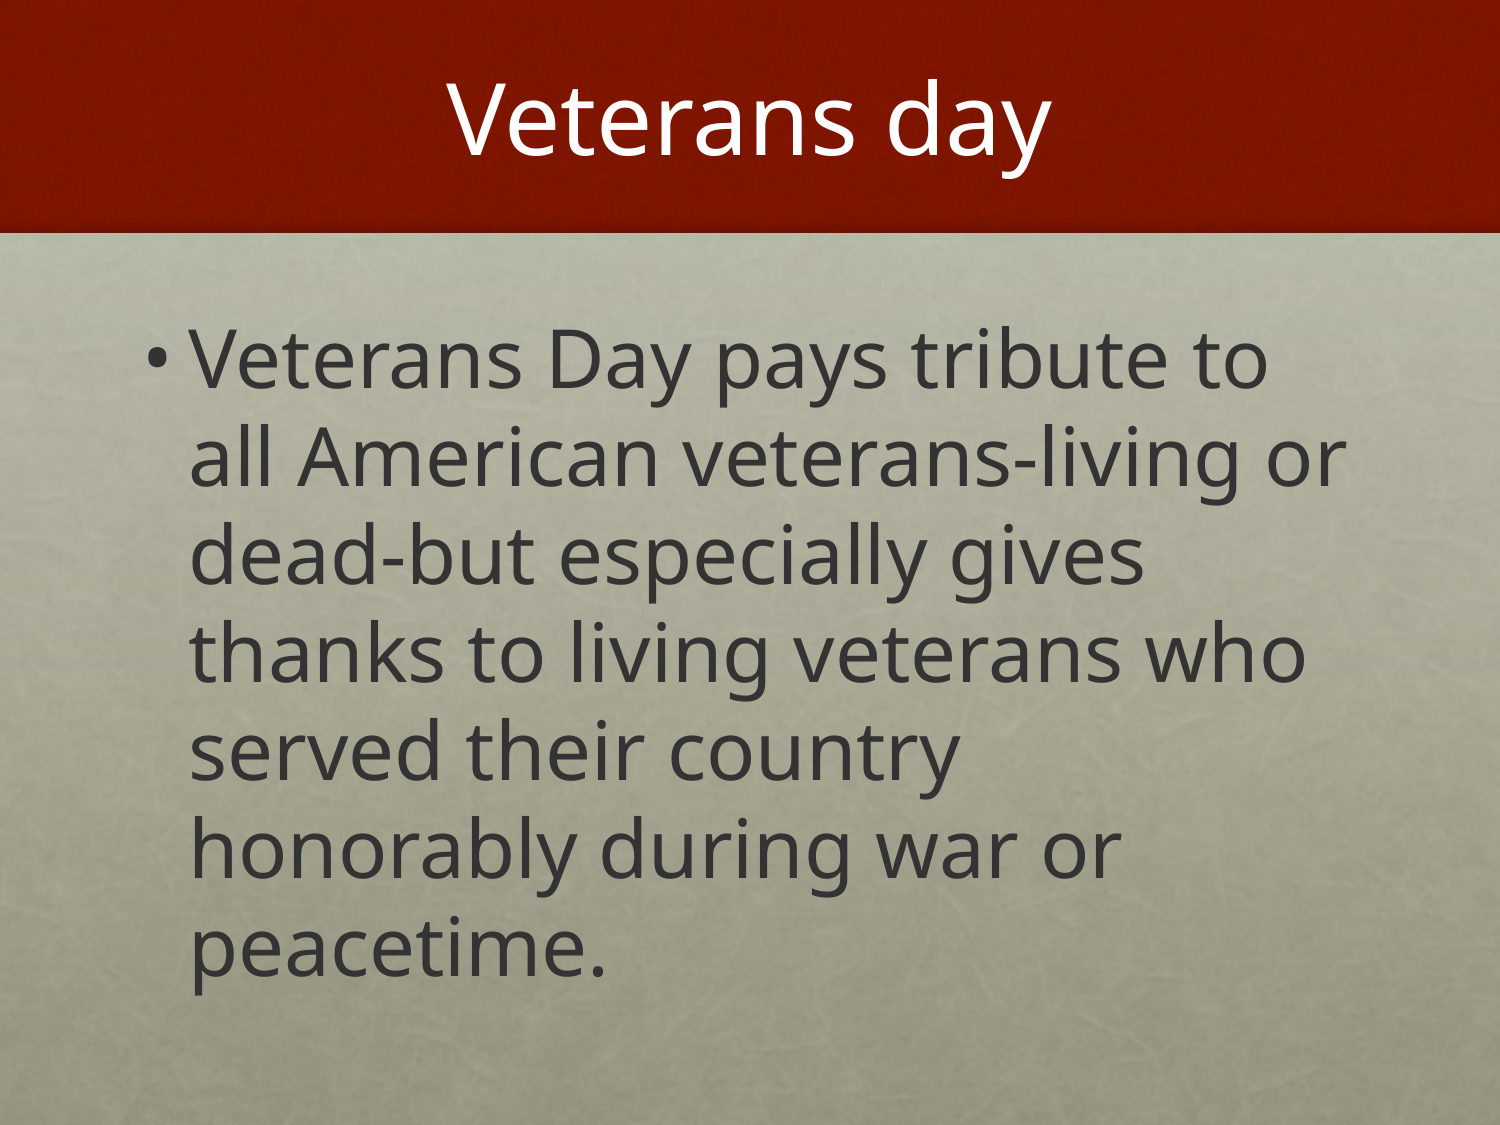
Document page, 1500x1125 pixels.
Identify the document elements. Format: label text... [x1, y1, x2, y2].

list Veterans Day pays tribute to all American veterans-living or dead-but especially gives thanks to living veterans who served their country honorably during war or peacetime. [127, 299, 1372, 1005]
title Veterans day [127, 10, 1372, 221]
picture [0, 214, 1500, 1125]
